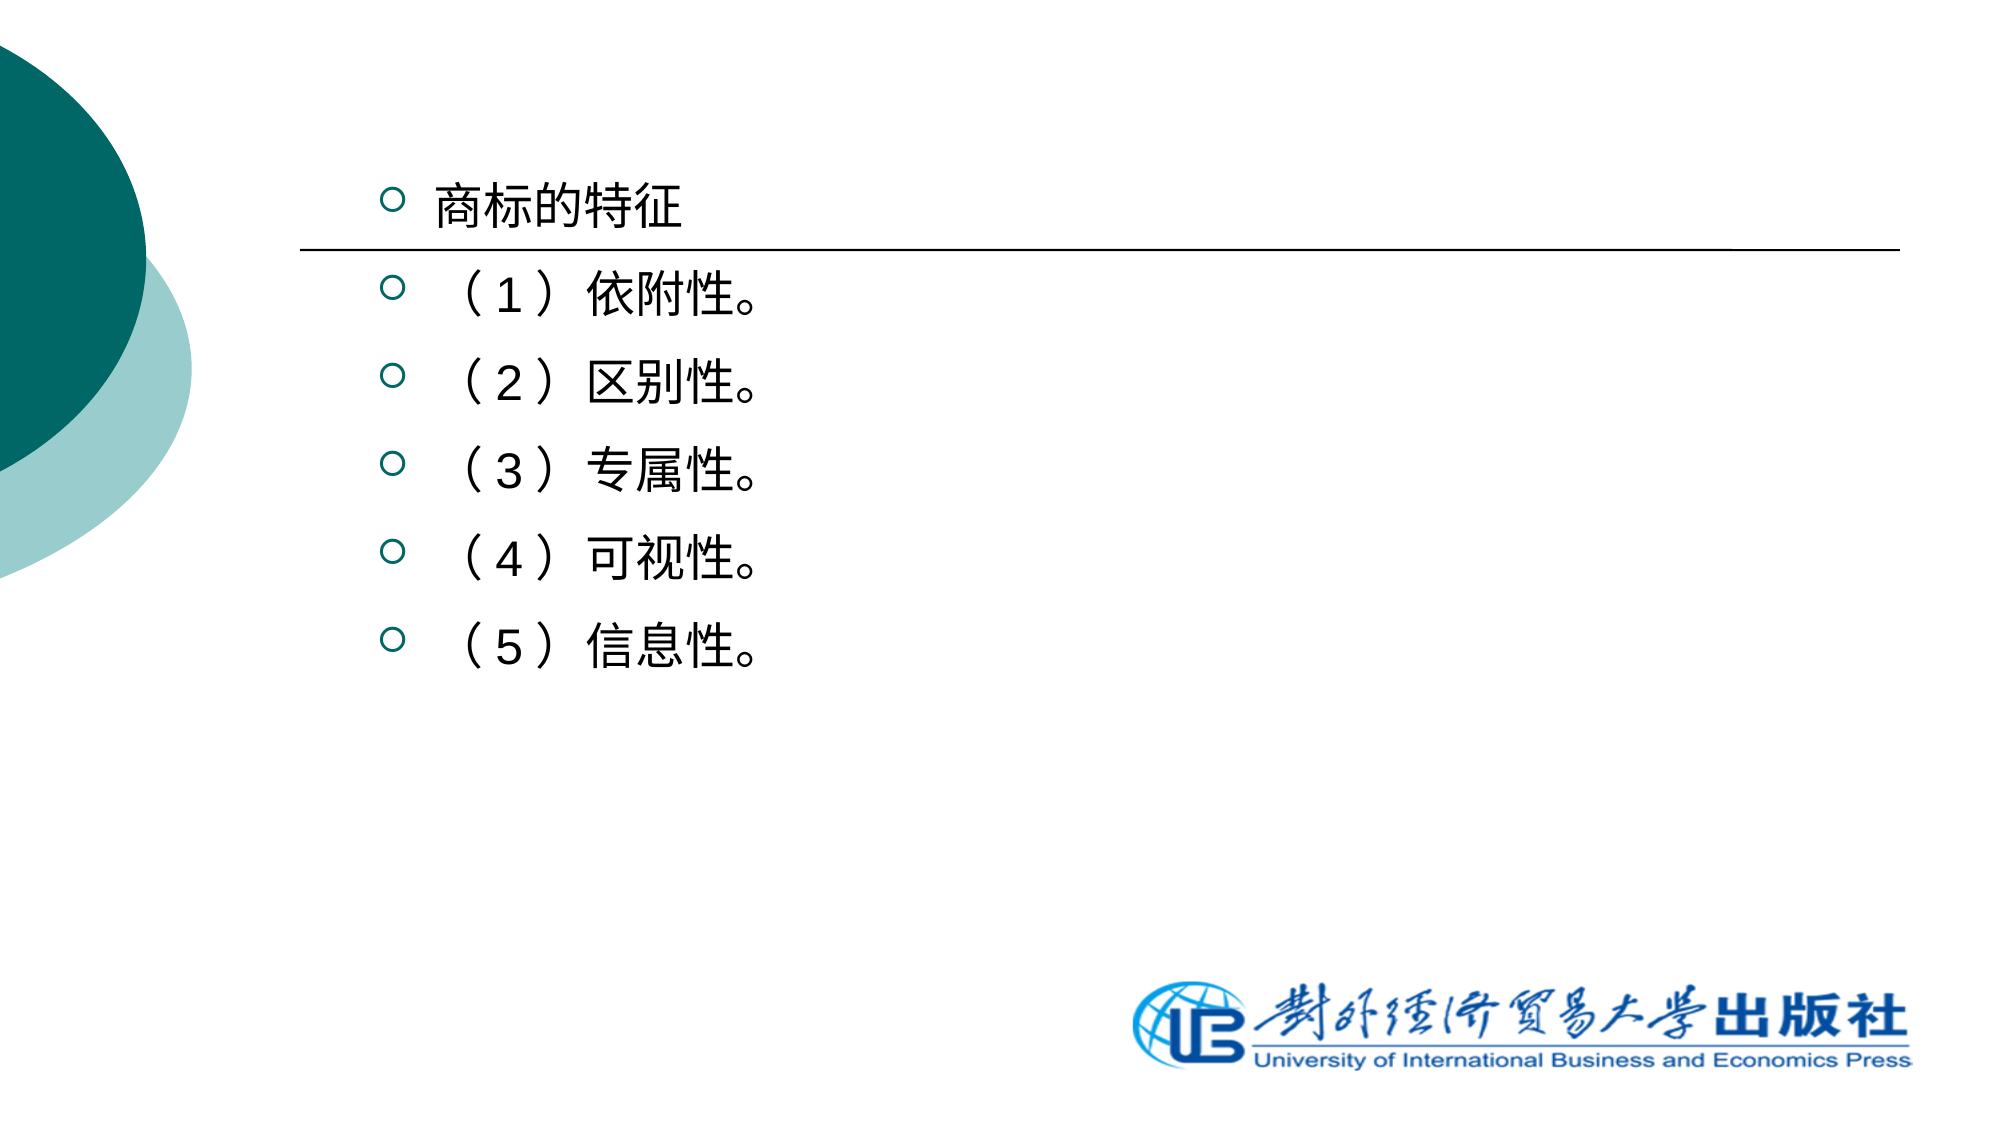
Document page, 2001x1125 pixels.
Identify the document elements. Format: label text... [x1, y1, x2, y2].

picture [1054, 922, 2000, 1125]
list 商标的特征 （1）依附性。 （2）区别性。 （3）专属性。 （4）可视性。 （5）信息性。 [361, 148, 1709, 894]
